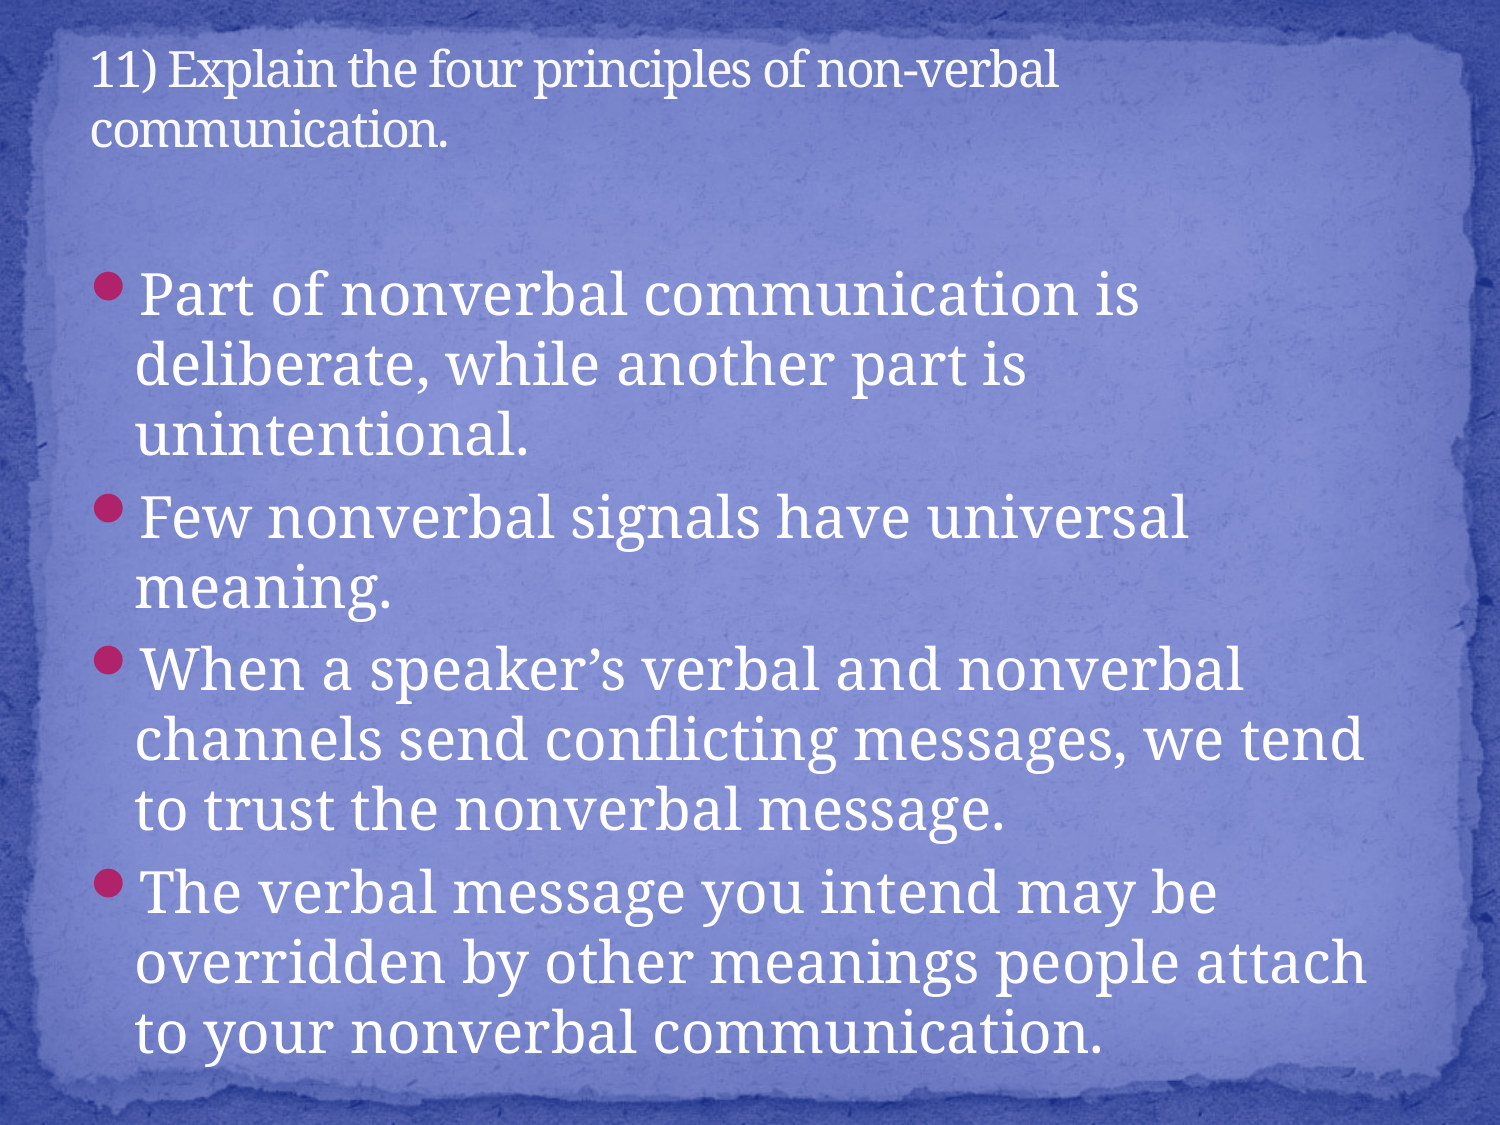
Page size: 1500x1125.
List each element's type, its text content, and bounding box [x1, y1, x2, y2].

list Part of nonverbal communication is deliberate, while another part is unintentional. Few nonverbal signals have universal meaning. When a speaker’s verbal and nonverbal channels send conflicting messages, we tend to trust the nonverbal message. The verbal message you intend may be overridden by other meanings people attach to your nonverbal communication. [75, 249, 1425, 1000]
title 11) Explain the four principles of non-verbal communication. [74, 24, 1425, 225]
